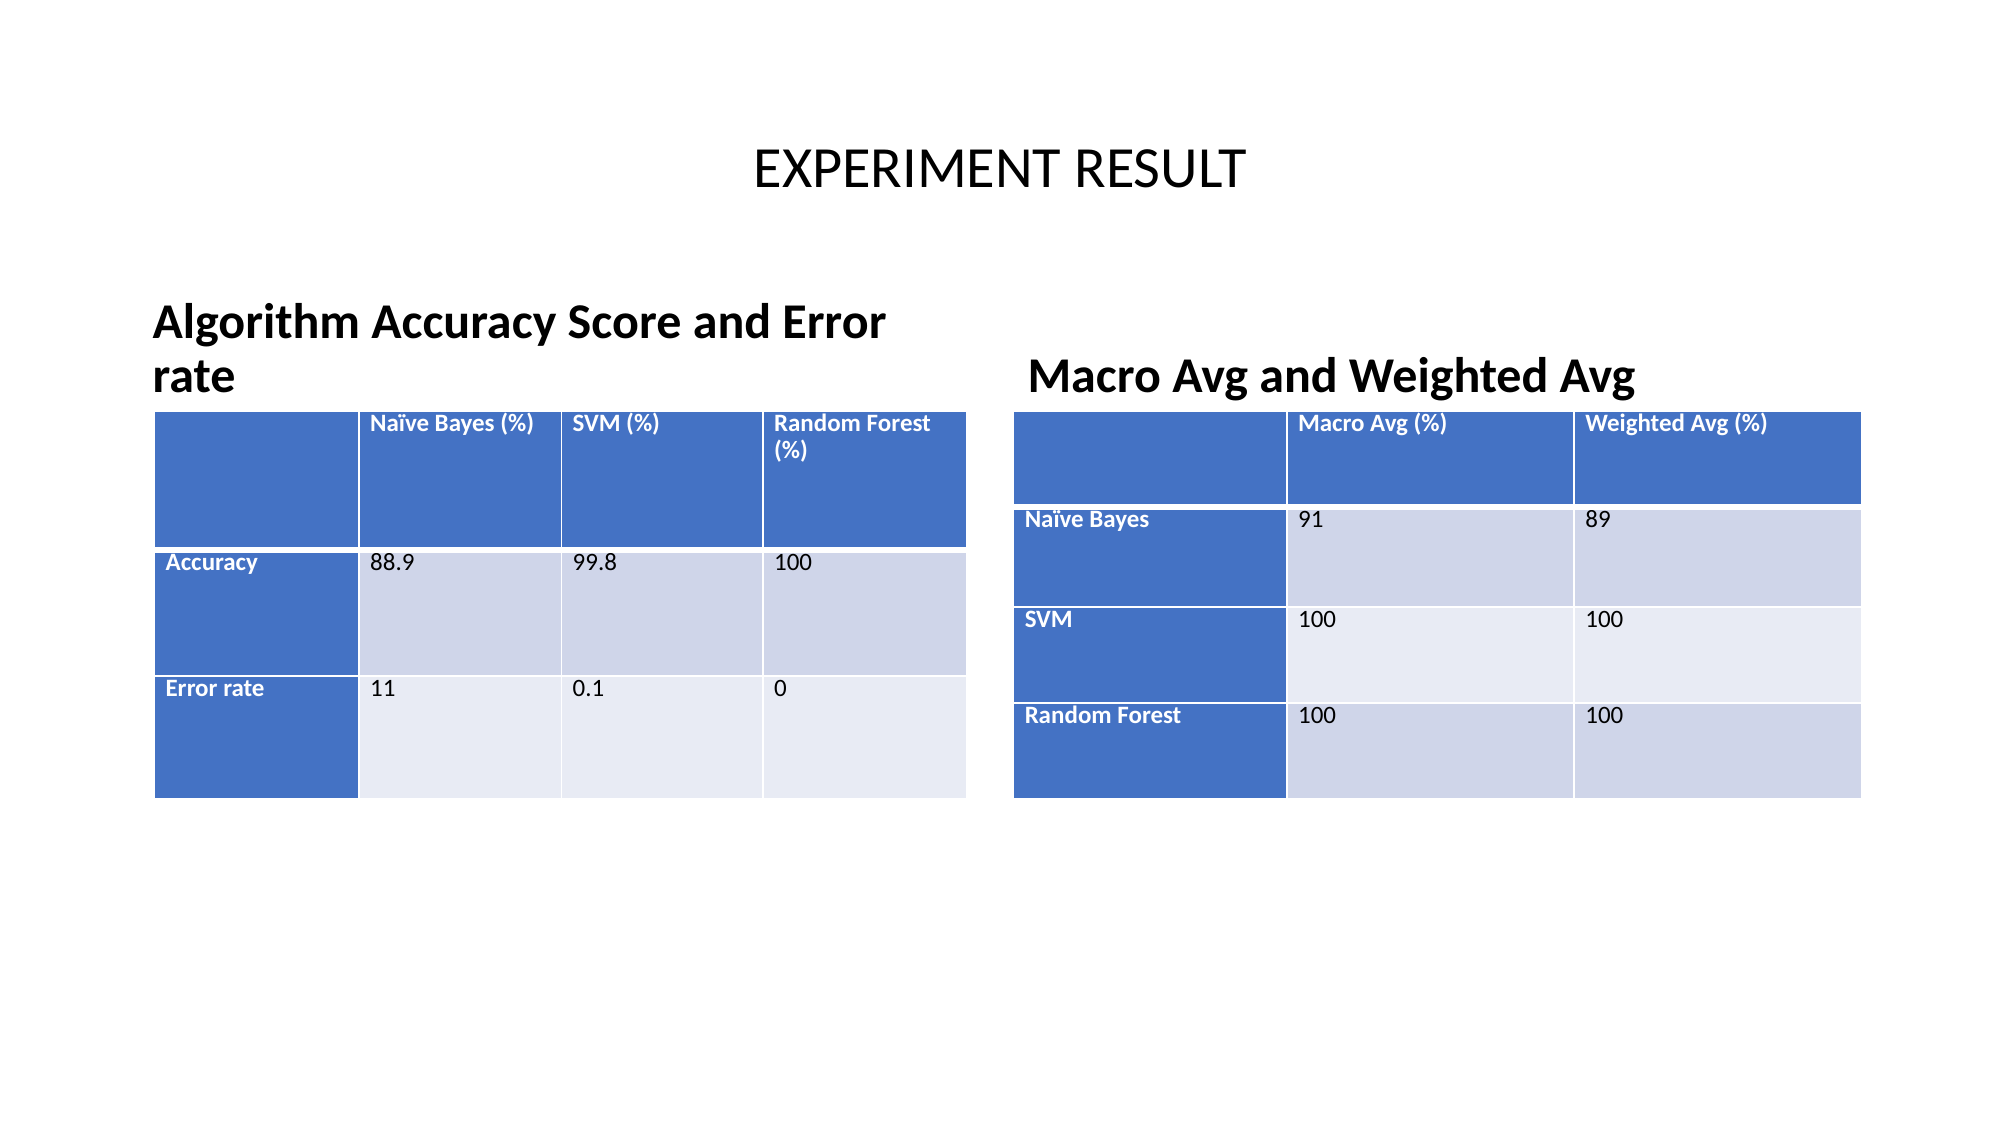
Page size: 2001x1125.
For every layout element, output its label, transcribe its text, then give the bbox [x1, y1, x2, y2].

table_cell Error rate [155, 677, 358, 798]
table_cell 88.9 [360, 553, 561, 675]
table_header [155, 412, 358, 547]
table_cell Random Forest [1014, 704, 1286, 798]
table_cell 0.1 [562, 677, 762, 798]
table_cell 11 [360, 677, 561, 798]
table_cell 100 [764, 553, 966, 675]
table_header [1014, 412, 1286, 504]
table_cell 100 [1575, 704, 1861, 798]
table_cell 100 [1575, 608, 1861, 702]
table_cell Naïve Bayes [1014, 510, 1286, 606]
table_cell 91 [1288, 510, 1573, 606]
table_header Random Forest (%) [764, 412, 966, 547]
table_header Macro Avg (%) [1288, 412, 1573, 504]
table_cell 89 [1575, 510, 1861, 606]
table_header Naïve Bayes (%) [360, 412, 561, 547]
table_cell Accuracy [155, 553, 358, 675]
table_cell SVM [1014, 608, 1286, 702]
list Algorithm Accuracy Score and Error rate [137, 275, 984, 411]
title EXPERIMENT RESULT [137, 59, 1863, 278]
table_cell 99.8 [562, 553, 762, 675]
table_header Weighted Avg (%) [1575, 412, 1861, 504]
table_cell 100 [1288, 608, 1573, 702]
list Macro Avg and Weighted Avg [1012, 275, 1863, 411]
table_cell 0 [764, 677, 966, 798]
table_header SVM (%) [562, 412, 762, 547]
table_cell 100 [1288, 704, 1573, 798]
